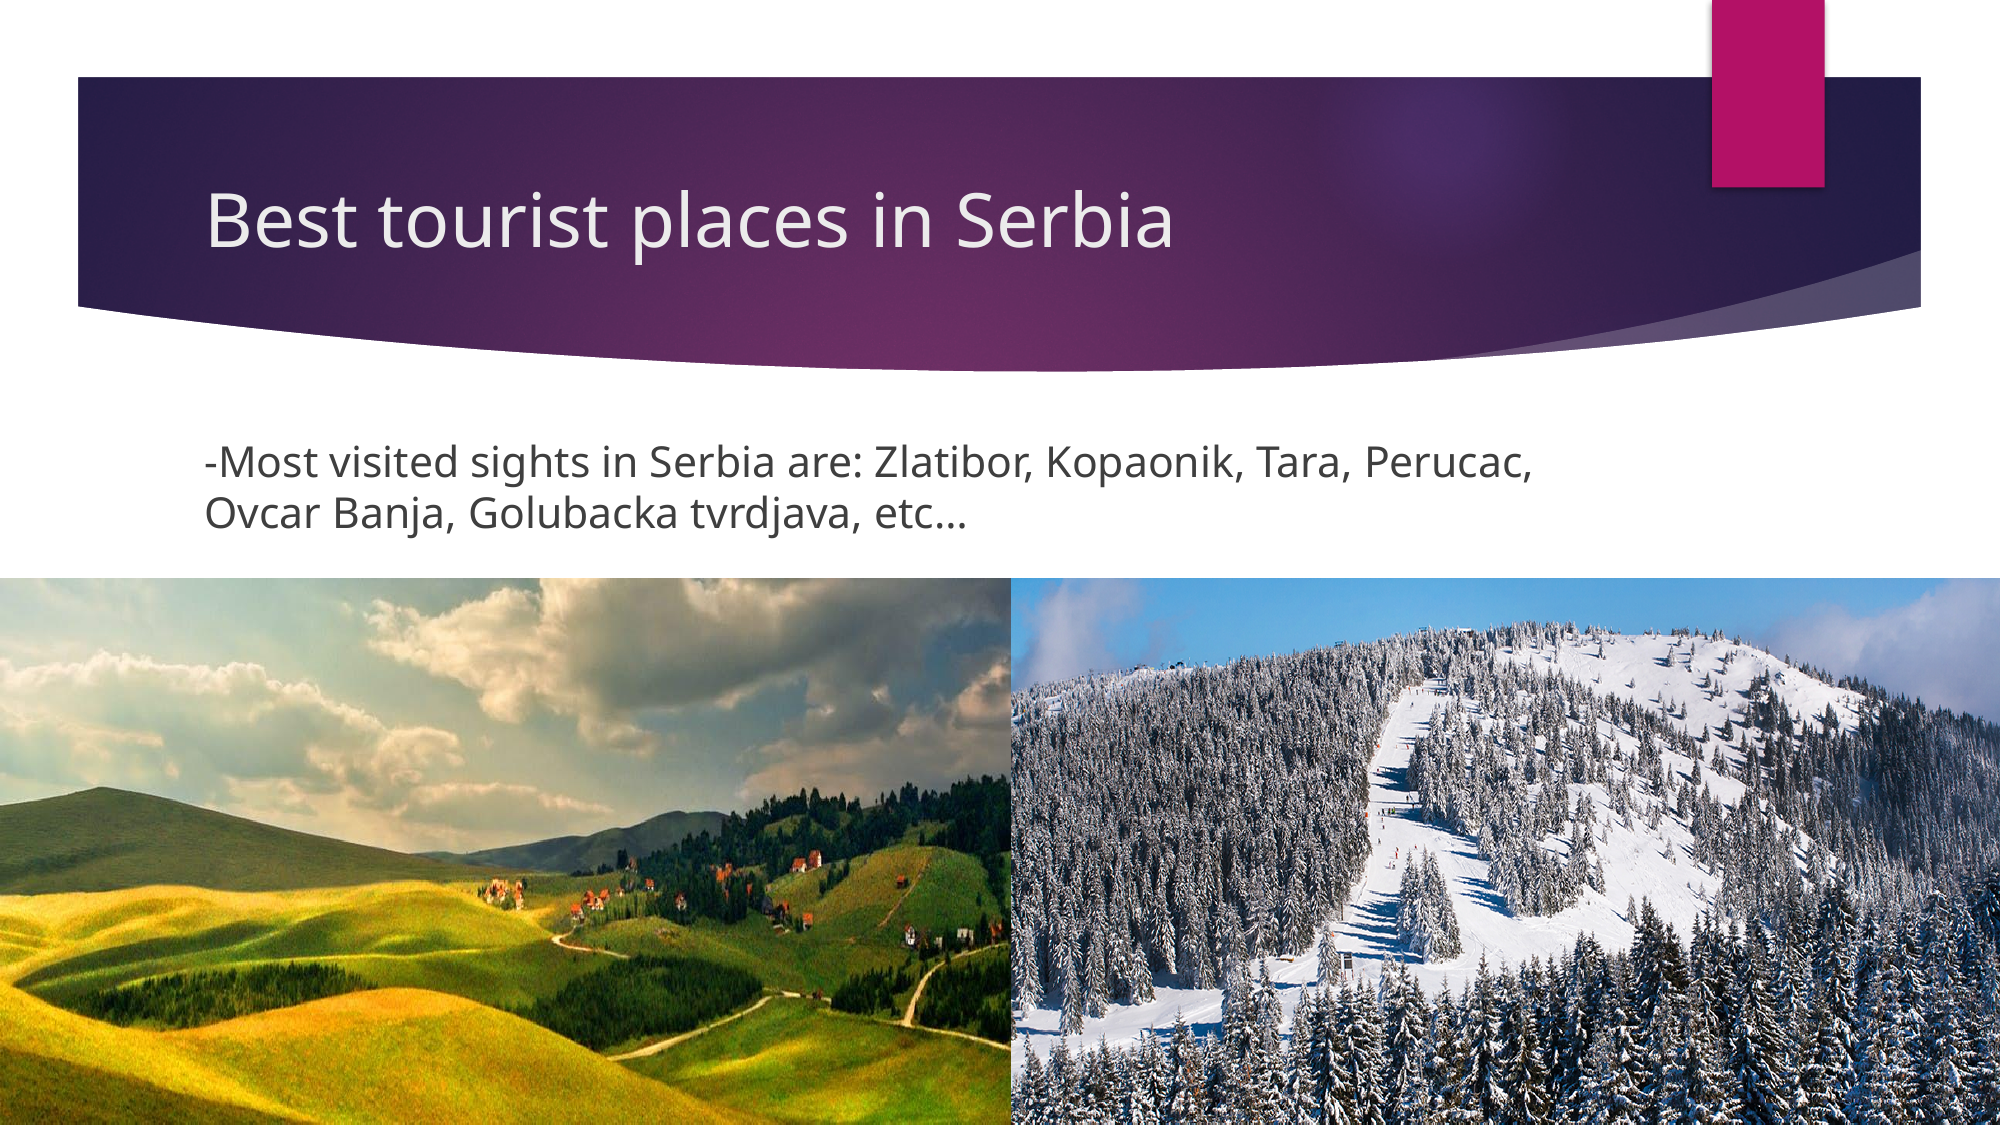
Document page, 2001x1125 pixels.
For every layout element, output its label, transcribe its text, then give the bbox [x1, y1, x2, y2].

picture [79, 78, 1920, 371]
picture [0, 577, 2000, 1125]
title Best tourist places in Serbia [189, 159, 1627, 276]
list -Most visited sights in Serbia are: Zlatibor, Kopaonik, Tara, Perucac, Ovcar Banja, Golubacka tvrdjava, etc… [189, 427, 1638, 576]
